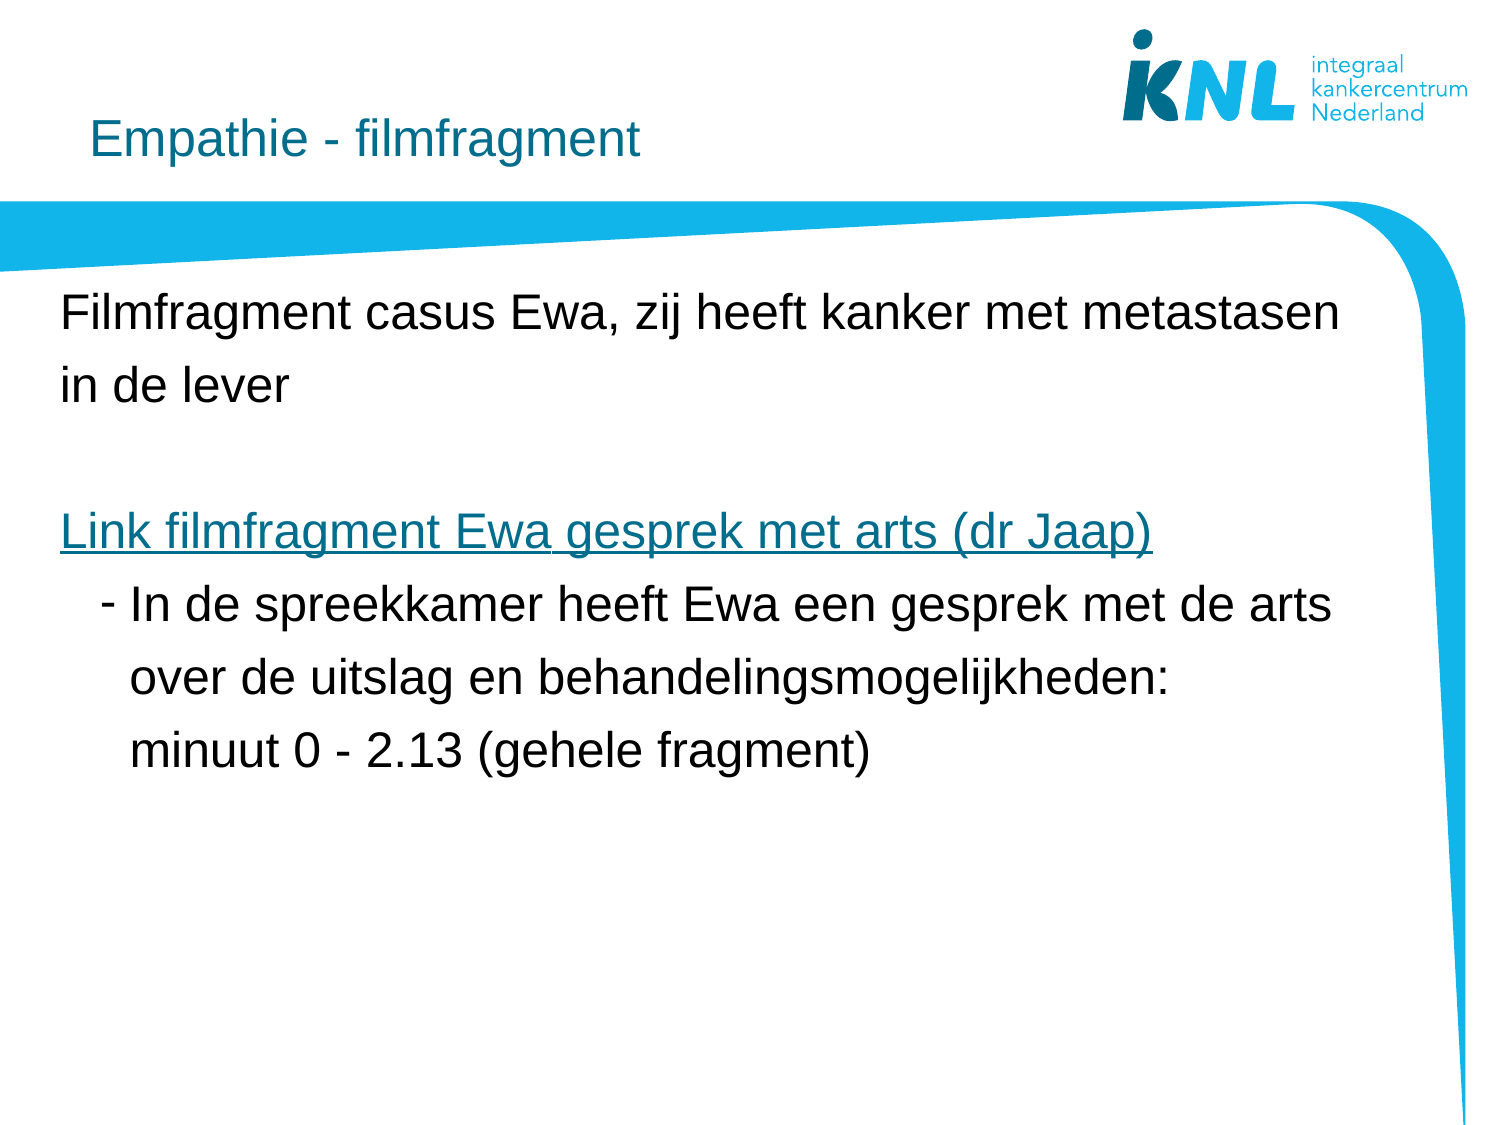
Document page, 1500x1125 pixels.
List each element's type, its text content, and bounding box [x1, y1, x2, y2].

list Filmfragment casus Ewa, zij heeft kanker met metastasen in de lever Link filmfragment Ewa gesprek met arts (dr Jaap) In de spreekkamer heeft Ewa een gesprek met de arts over de uitslag en behandelingsmogelijkheden: minuut 0 - 2.13 (gehele fragment) [47, 266, 1376, 999]
title Empathie - filmfragment [77, 42, 1075, 168]
